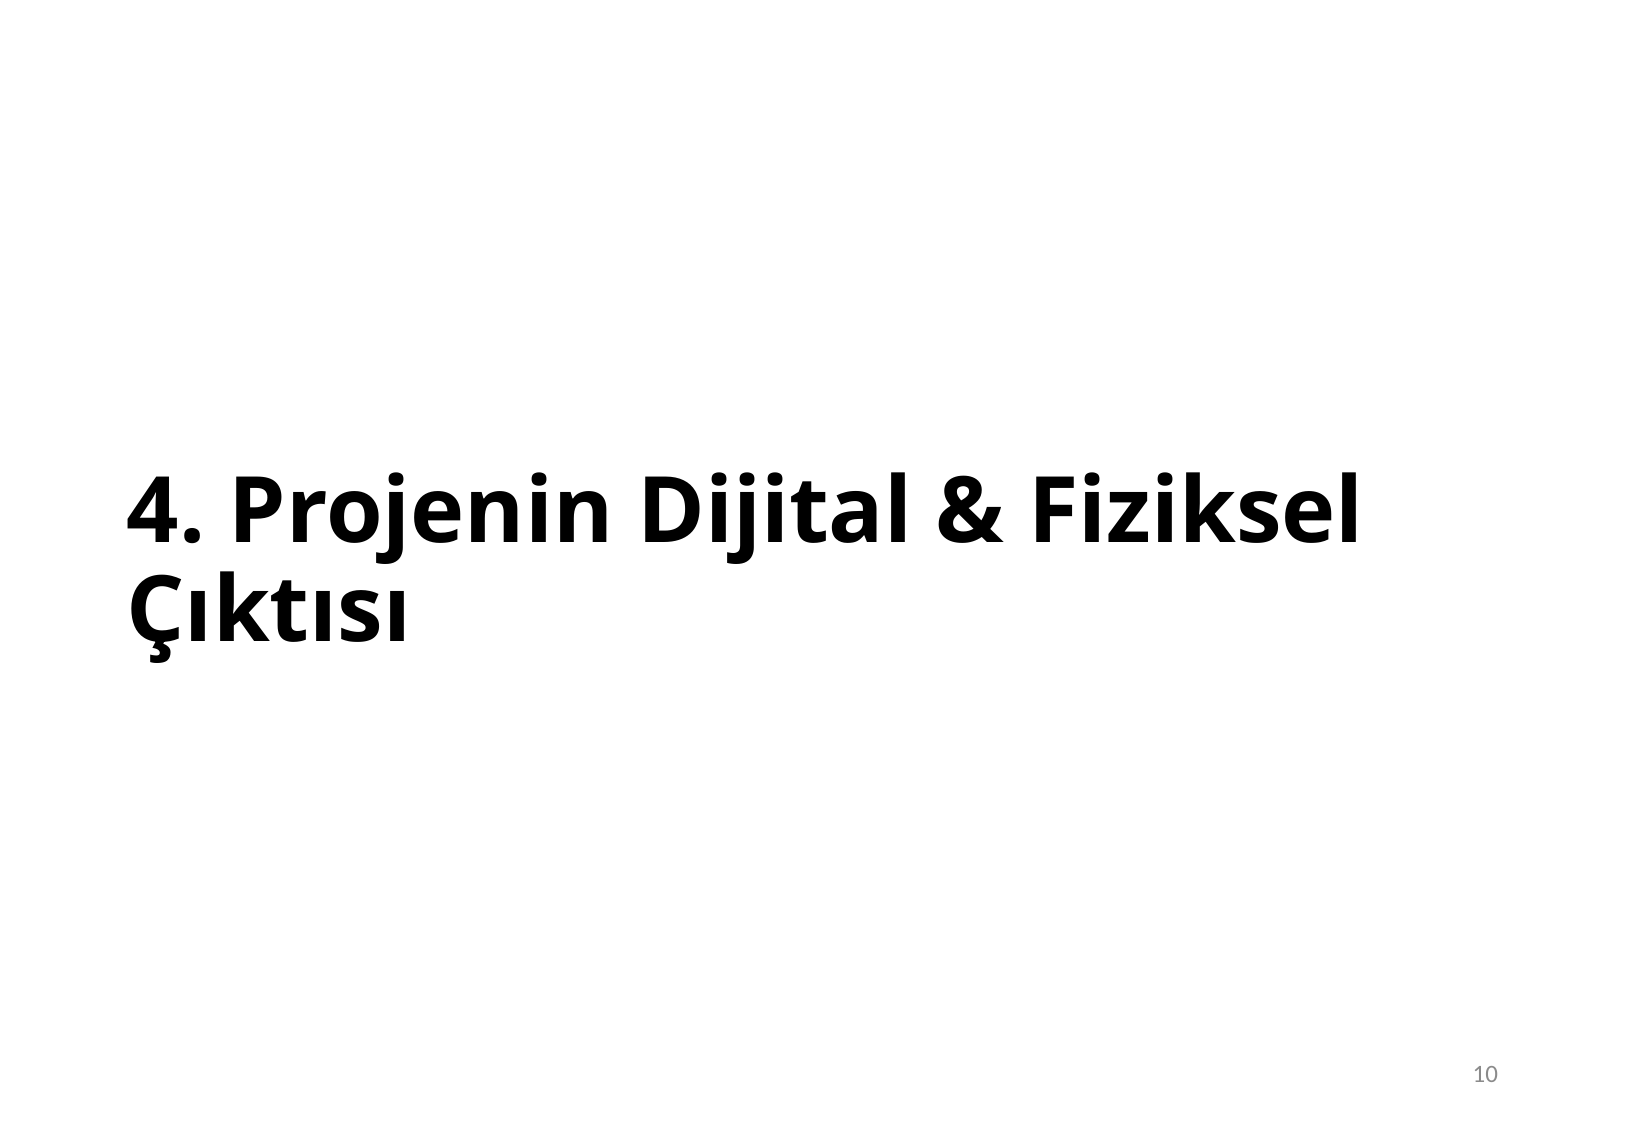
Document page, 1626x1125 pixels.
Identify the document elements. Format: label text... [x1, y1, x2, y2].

title 4. Projenin Dijital & Fiziksel Çıktısı [111, 223, 1514, 902]
slide_number 10 [1147, 1042, 1514, 1103]
